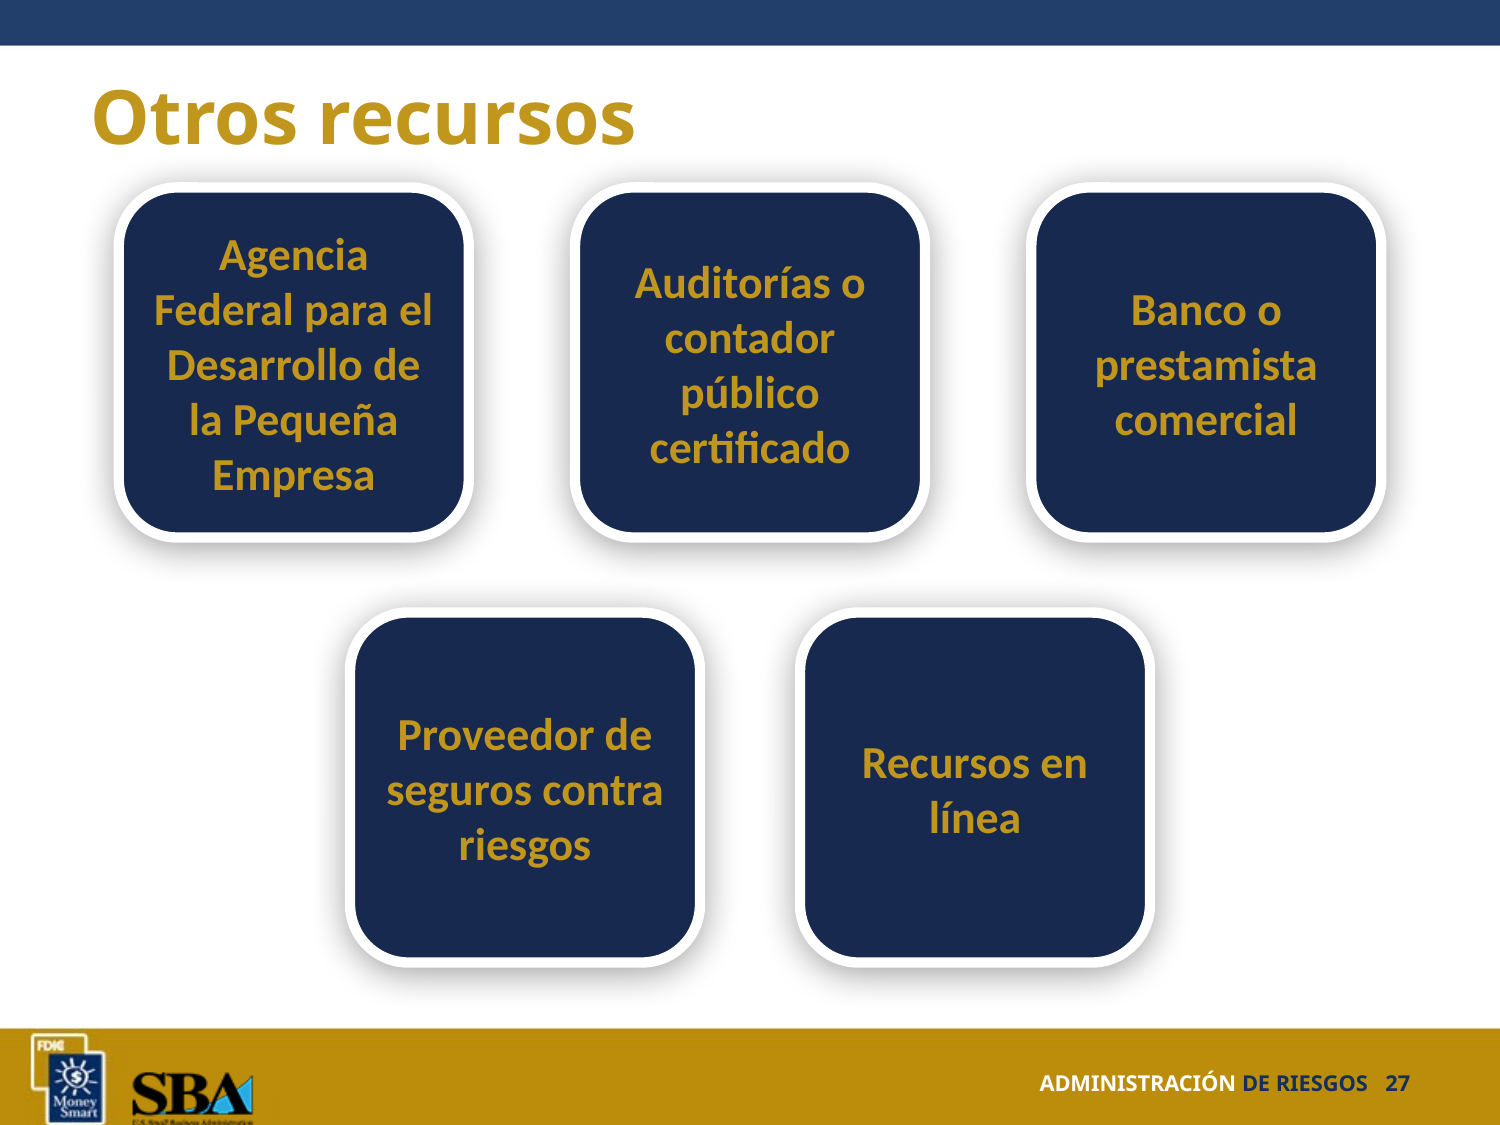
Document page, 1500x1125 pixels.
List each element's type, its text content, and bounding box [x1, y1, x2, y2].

picture [0, 0, 1500, 1125]
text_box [118, 187, 1382, 538]
title Otros recursos [74, 62, 1426, 163]
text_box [349, 612, 1151, 963]
